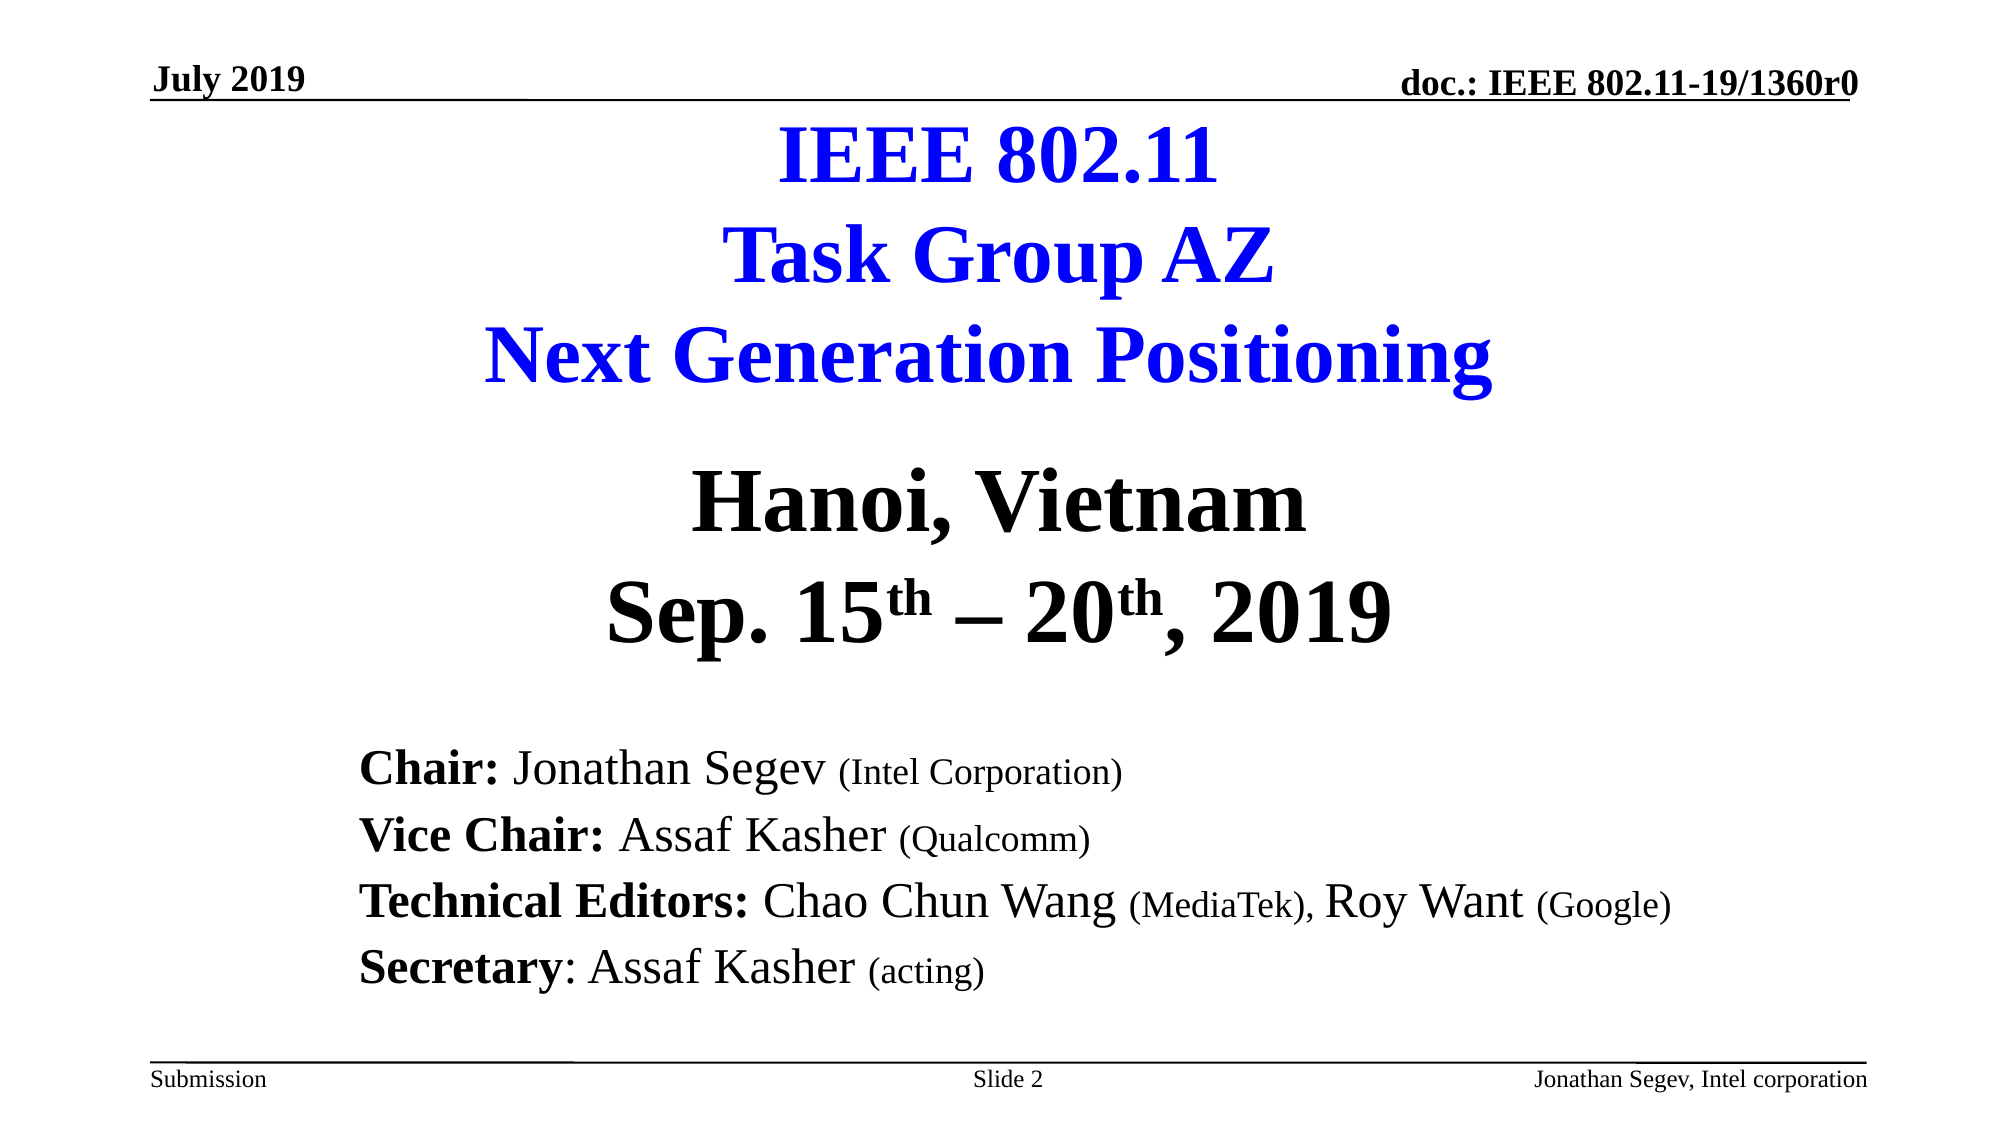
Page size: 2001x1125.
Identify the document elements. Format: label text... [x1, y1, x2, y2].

footer Jonathan Segev, Intel corporation [1171, 1061, 1869, 1093]
title IEEE 802.11 Task Group AZ Next Generation Positioning [149, 112, 1850, 386]
slide_number Slide 2 [950, 1061, 1067, 1123]
list Hanoi, Vietnam Sep. 15th – 20th, 2019 Chair: Jonathan Segev (Intel Corporation) Vice Chair: Assaf Kasher (Qualcomm) Technical Editors: Chao Chun Wang (MediaTek), Roy Want (Google) Secretary: Assaf Kasher (acting) [149, 444, 1850, 1000]
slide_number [152, 54, 563, 100]
